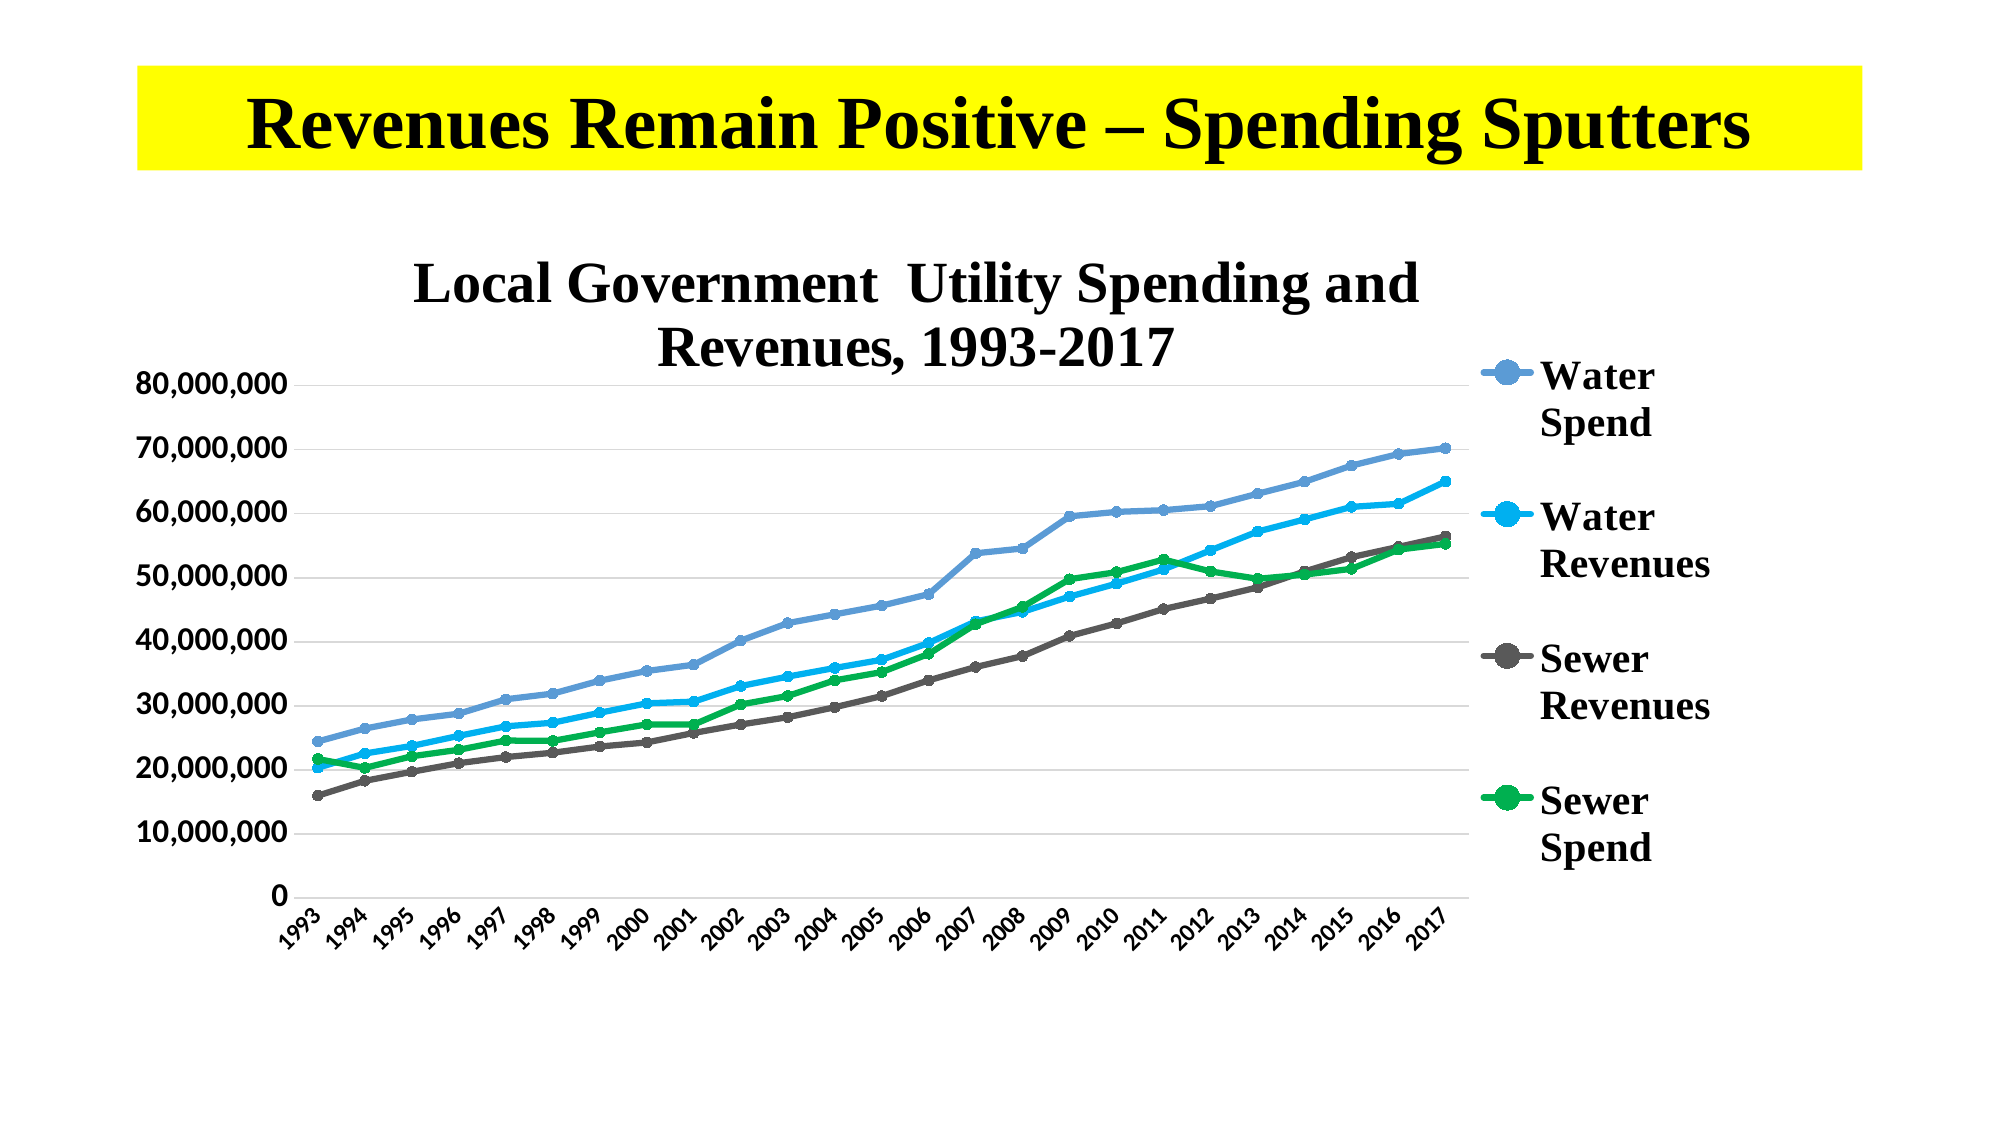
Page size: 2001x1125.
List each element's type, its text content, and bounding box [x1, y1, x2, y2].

chart [133, 210, 1731, 990]
text_box Revenues Remain Positive – Spending Sputters [137, 65, 1863, 171]
